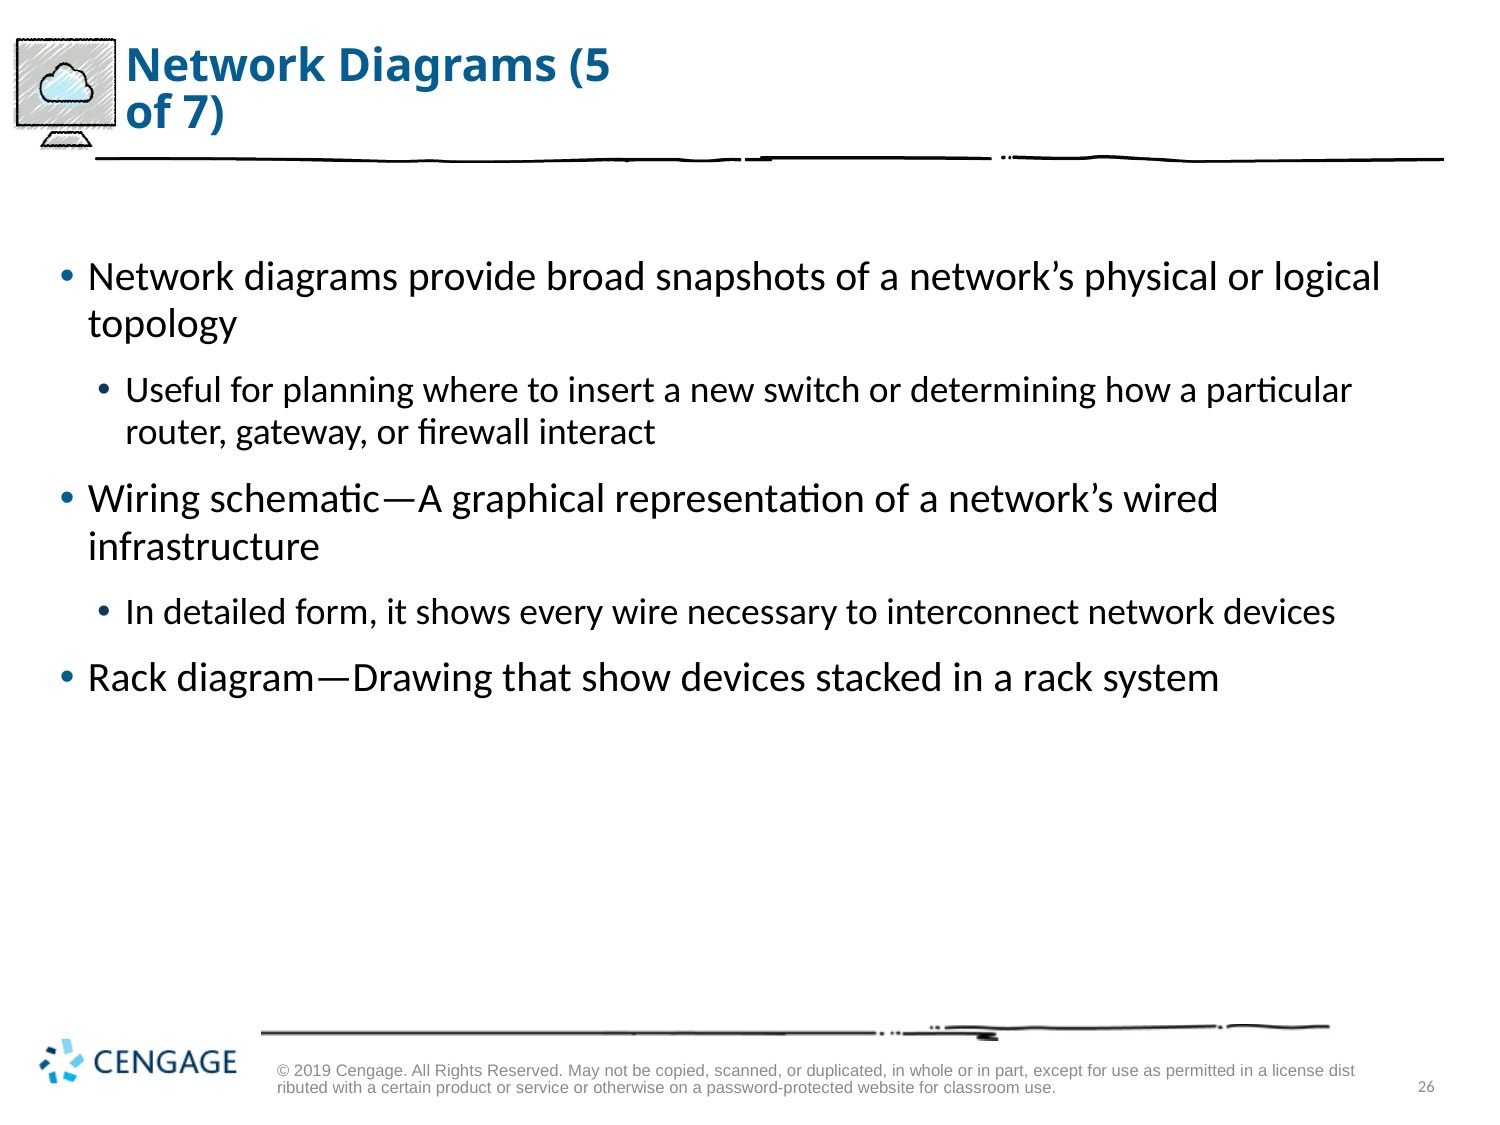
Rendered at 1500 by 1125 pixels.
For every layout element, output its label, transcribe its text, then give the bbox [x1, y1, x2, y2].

footer © 2019 Cengage. All Rights Reserved. May not be copied, scanned, or duplicated, in whole or in part, except for use as permitted in a license distributed with a certain product or service or otherwise on a password-protected website for classroom use. [262, 1050, 1375, 1091]
picture [261, 1024, 1331, 1041]
picture [95, 155, 1444, 163]
picture [13, 36, 117, 151]
picture [19, 1025, 249, 1096]
list Network diagrams provide broad snapshots of a network’s physical or logical topology Useful for planning where to insert a new switch or determining how a particular router, gateway, or firewall interact Wiring schematic—A graphical representation of a network’s wired infrastructure In detailed form, it shows every wire necessary to interconnect network devices Rack diagram—Drawing that show devices stacked in a rack system [59, 252, 1441, 706]
title Network Diagrams (5 of 7) [125, 66, 625, 116]
